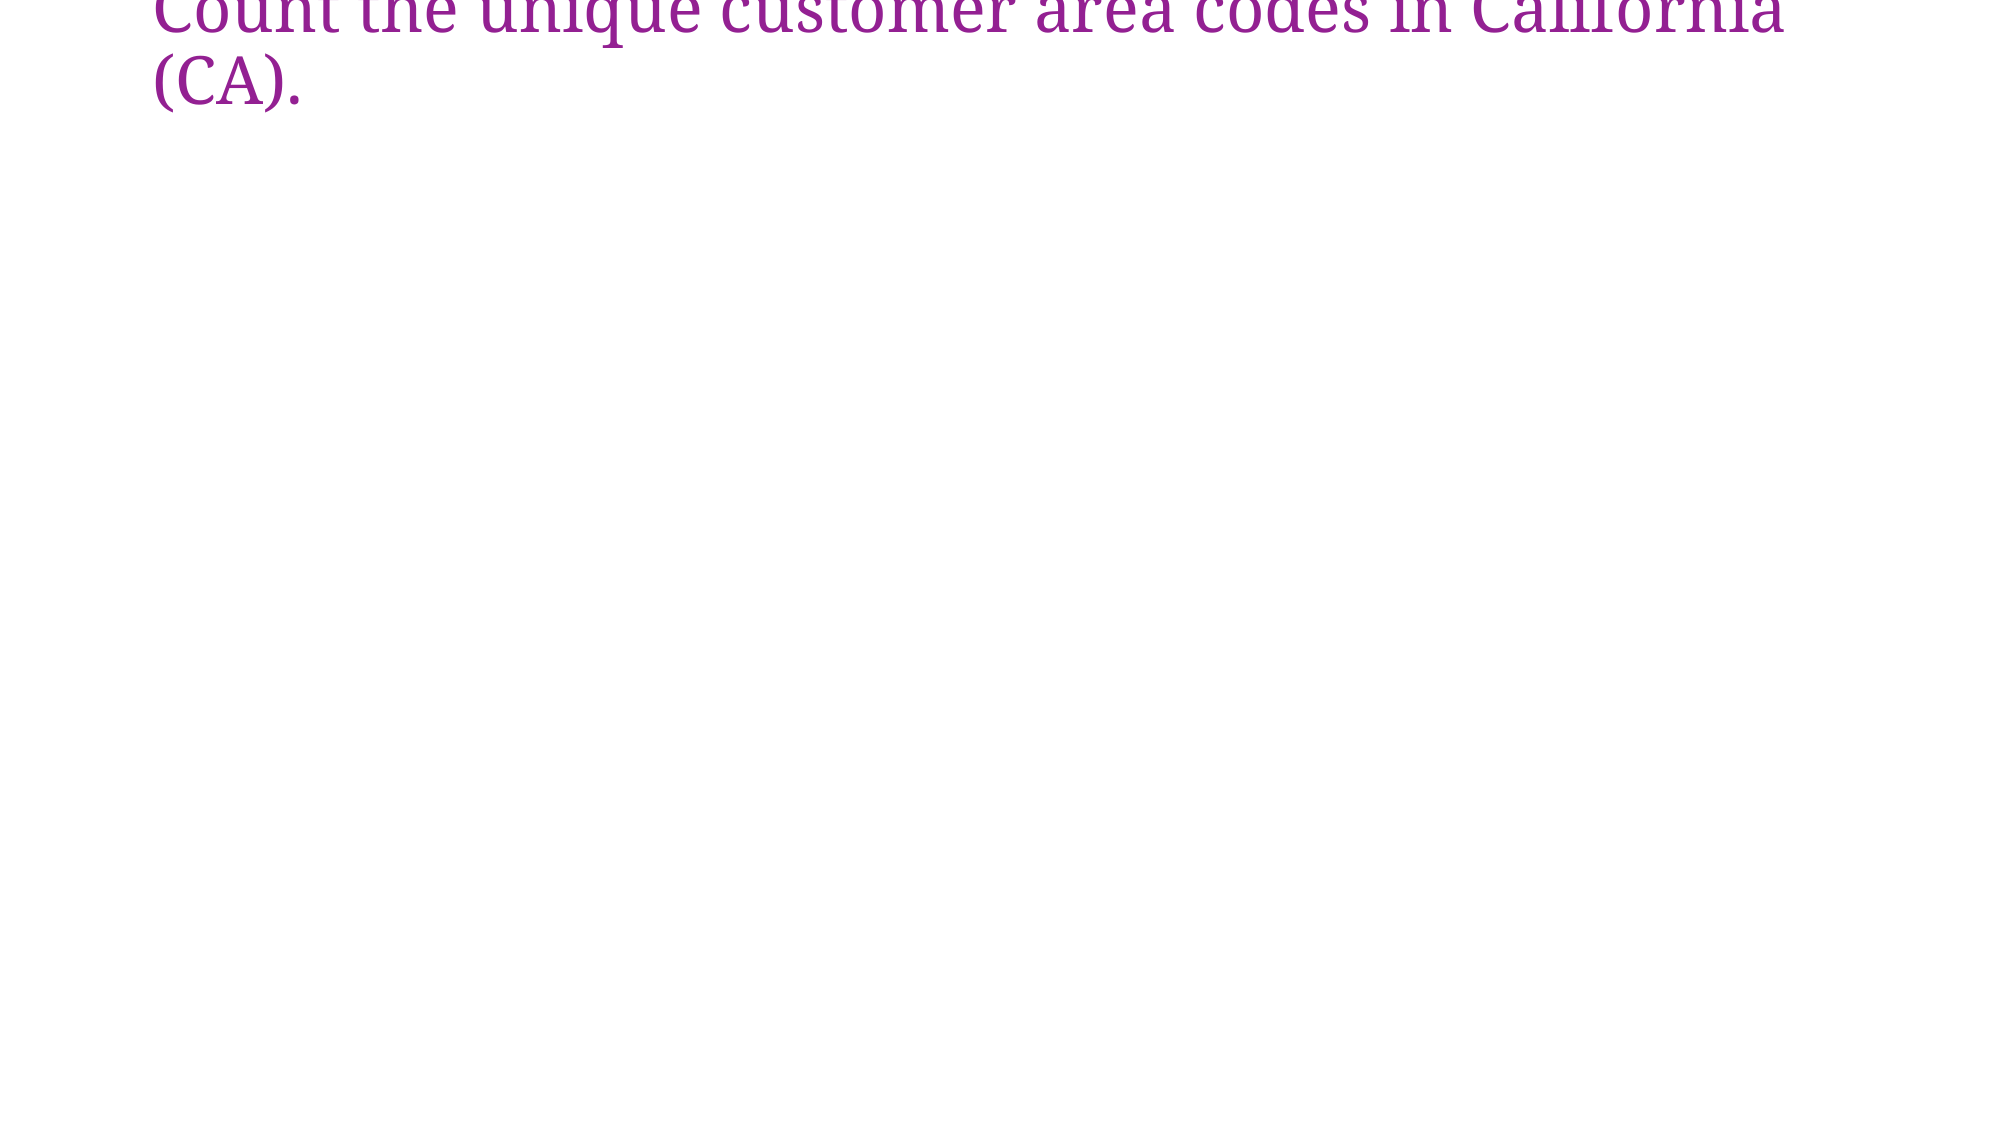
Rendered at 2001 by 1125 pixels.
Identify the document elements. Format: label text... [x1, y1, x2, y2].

title Count the unique customer area codes in California (CA). [137, 10, 1863, 84]
